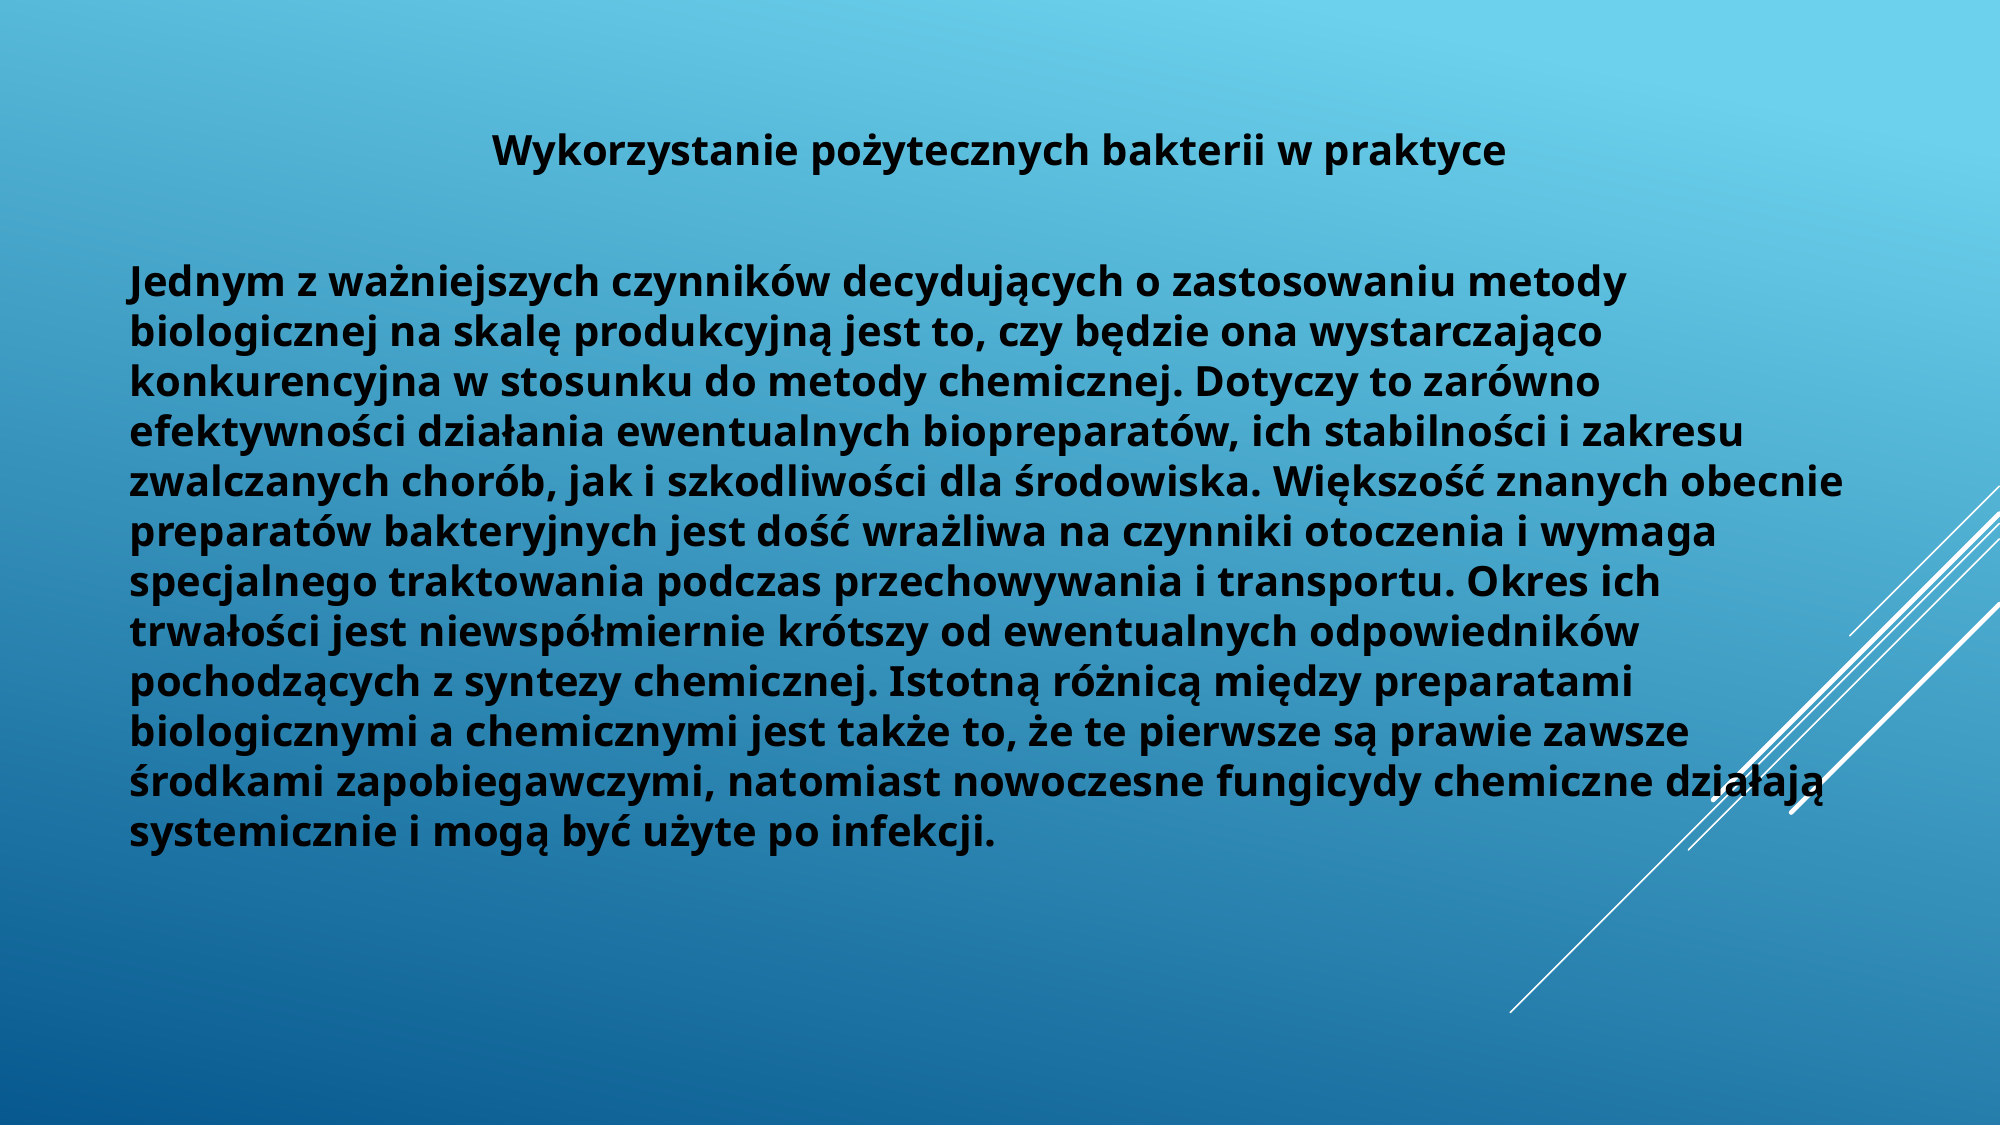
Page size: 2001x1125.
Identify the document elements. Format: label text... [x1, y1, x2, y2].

text_box Wykorzystanie pożytecznych bakterii w praktyce [477, 116, 1523, 181]
text_box Jednym z ważniejszych czynników decydujących o zastosowaniu metody biologicznej na skalę produkcyjną jest to, czy będzie ona wystarczająco konkurencyjna w stosunku do metody chemicznej. Dotyczy to zarówno efektywności działania ewentualnych biopreparatów, ich stabilności i zakresu zwalczanych chorób, jak i szkodliwości dla środowiska. Większość znanych obecnie preparatów bakteryjnych jest dość wrażliwa na czynniki otoczenia i wymaga specjalnego traktowania podczas przechowywania i transportu. Okres ich trwałości jest niewspółmiernie krótszy od ewentualnych odpowiedników pochodzących z syntezy chemicznej. Istotną różnicą między preparatami biologicznymi a chemicznymi jest także to, że te pierwsze są prawie zawsze środkami zapobiegawczymi, natomiast nowoczesne fungicydy chemiczne działają systemicznie i mogą być użyte po infekcji. [114, 247, 1864, 913]
